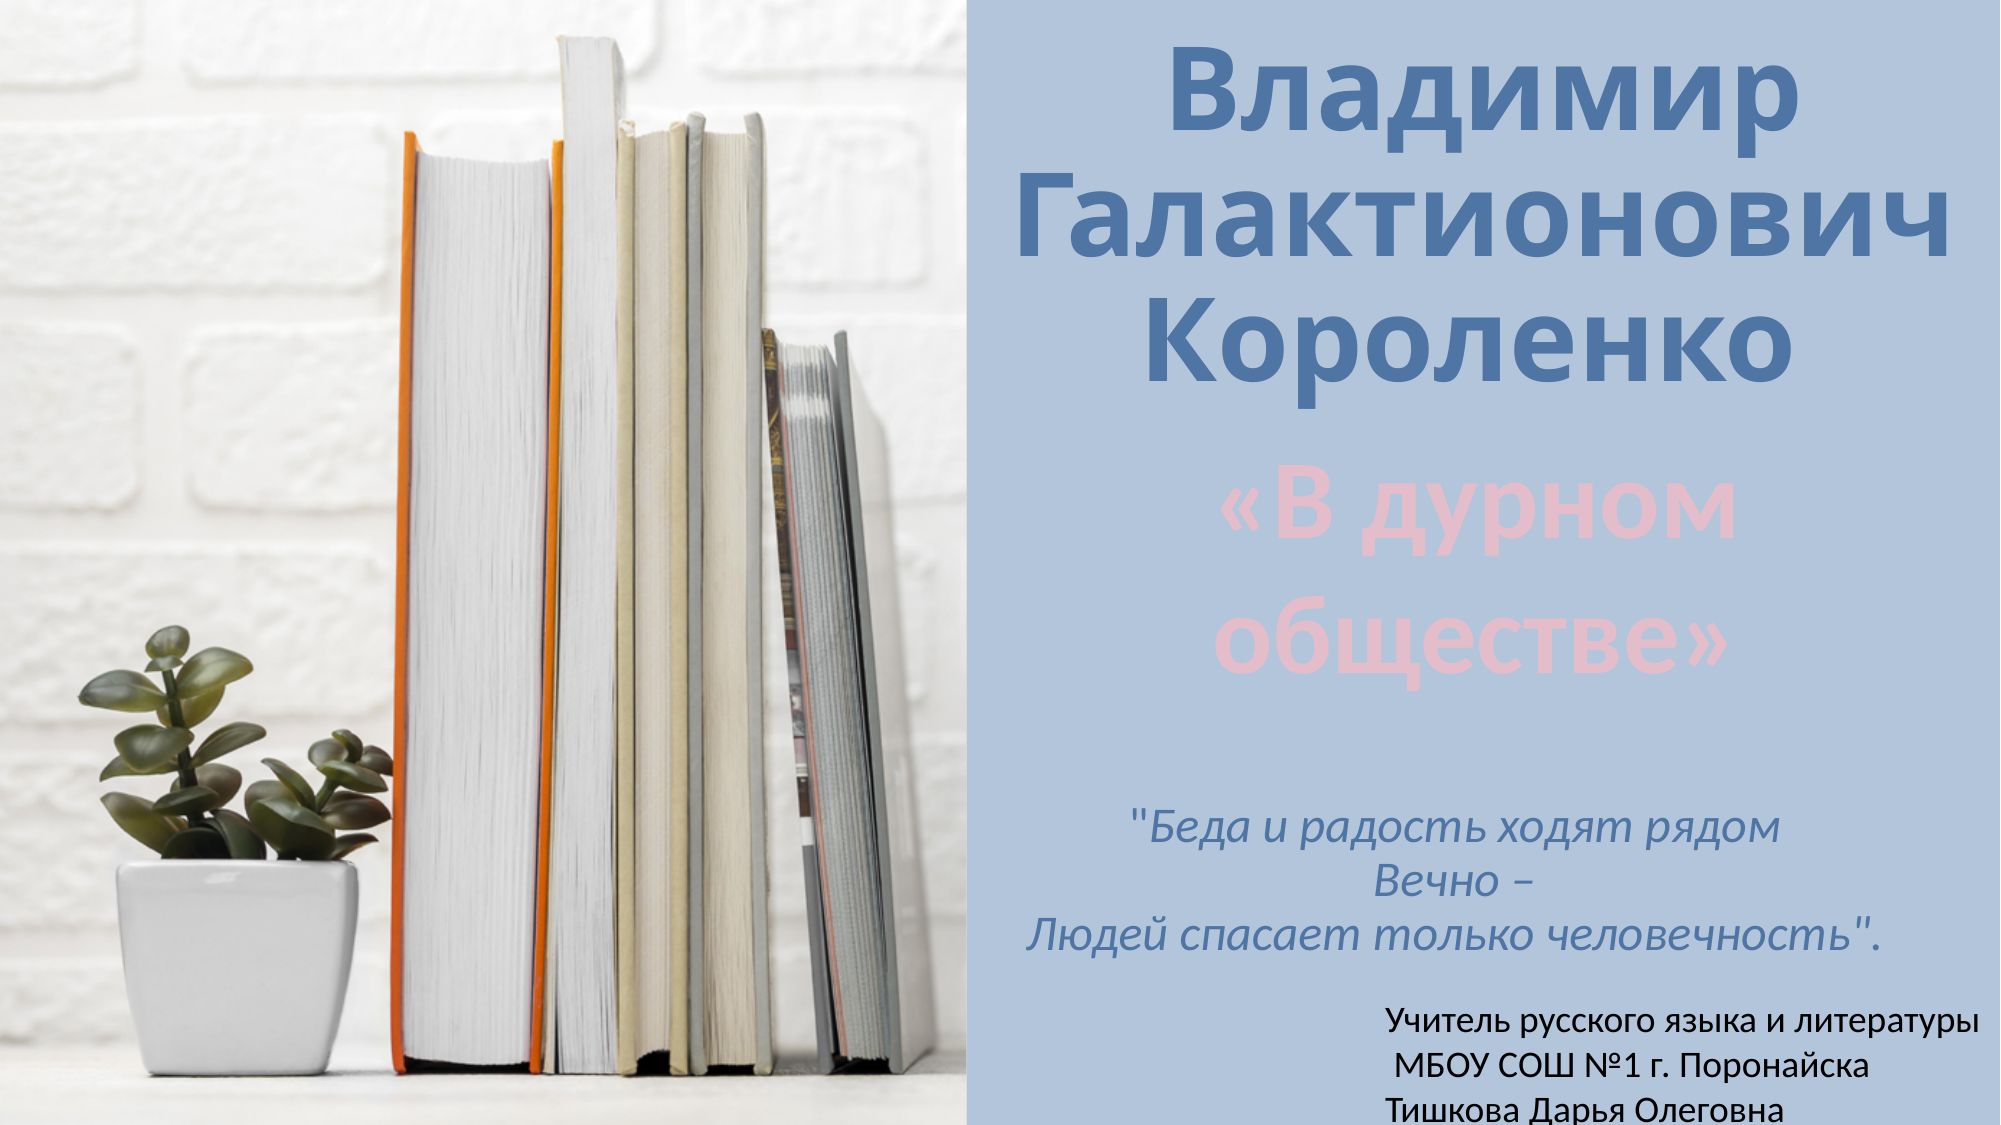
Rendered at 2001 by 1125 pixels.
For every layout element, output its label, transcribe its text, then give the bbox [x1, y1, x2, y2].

picture [0, 0, 967, 1125]
text_box «В дурном обществе» [967, 418, 1987, 704]
title Владимир Галактионович Короленко [994, 22, 1972, 414]
text_box Учитель русского языка и литературы МБОУ СОШ №1 г. Поронайска Тишкова Дарья Олеговна [1370, 988, 1996, 1125]
subtitle "Беда и радость ходят рядом Вечно – Людей спасает только человечность". [967, 792, 1943, 1064]
